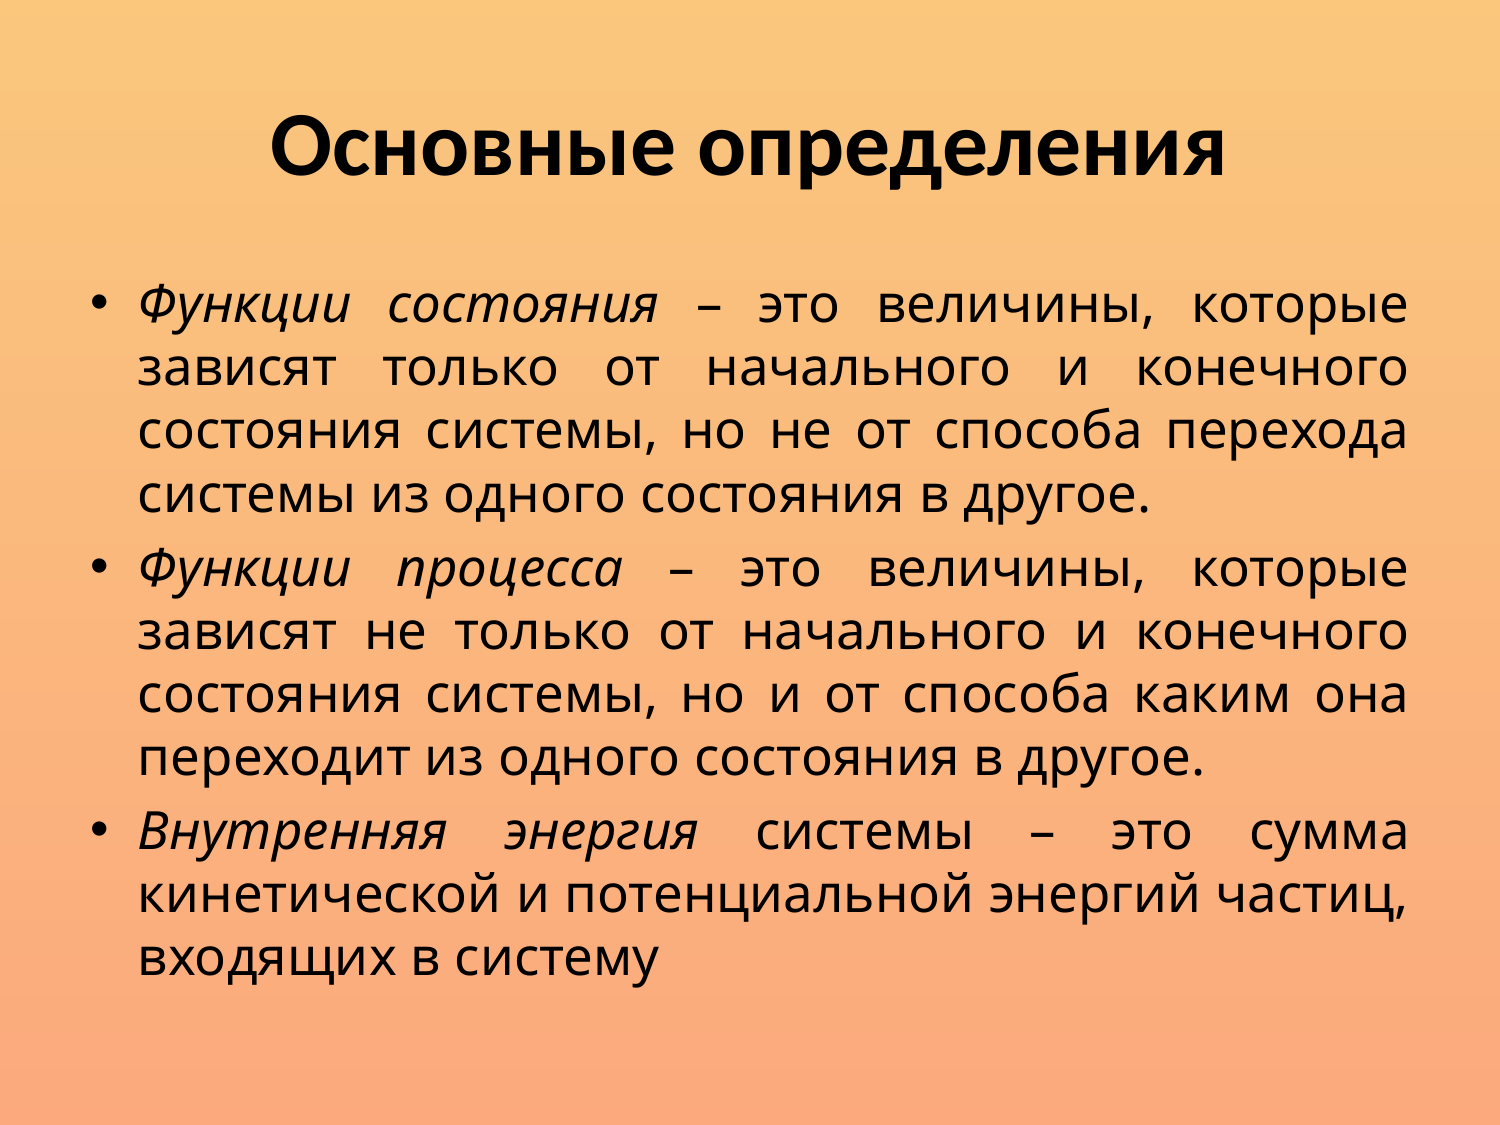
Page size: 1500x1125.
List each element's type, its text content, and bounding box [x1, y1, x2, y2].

title Основные определения [75, 45, 1425, 233]
list Функции состояния – это величины, которые зависят только от начального и конечного состояния системы, но не от способа перехода системы из одного состояния в другое. Функции процесса – это величины, которые зависят не только от начального и конечного состояния системы, но и от способа каким она переходит из одного состояния в другое. Внутренняя энергия системы – это сумма кинетической и потенциальной энергий частиц, входящих в систему [75, 262, 1425, 1005]
